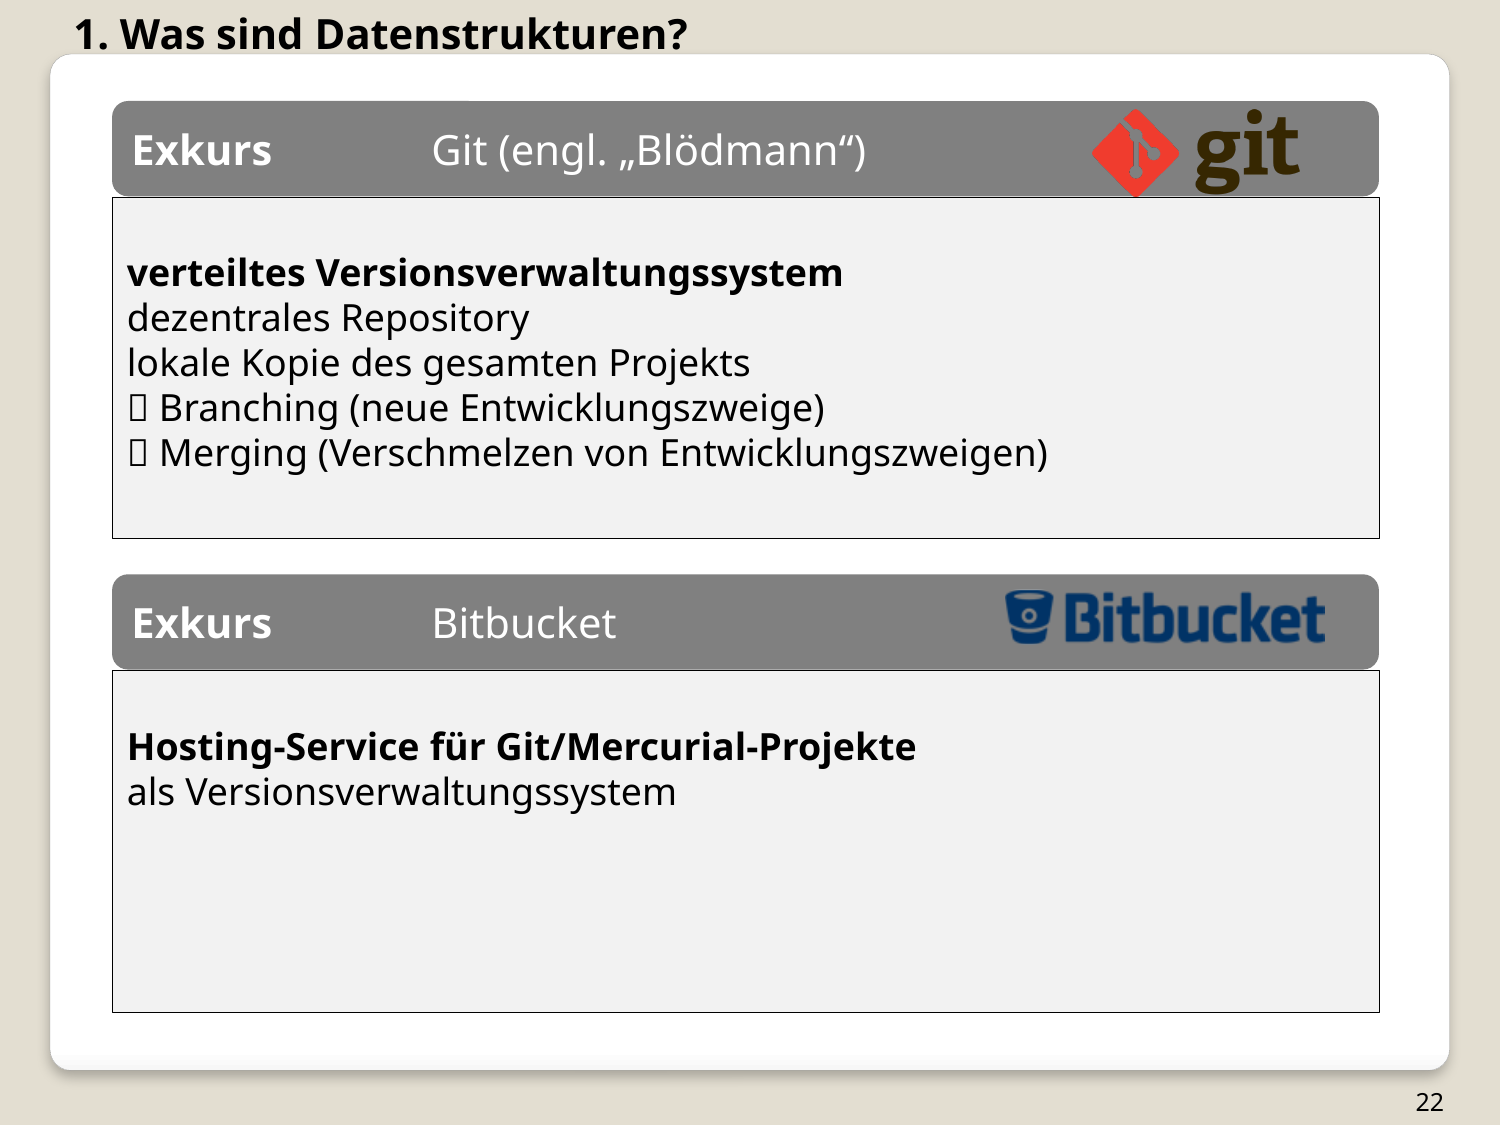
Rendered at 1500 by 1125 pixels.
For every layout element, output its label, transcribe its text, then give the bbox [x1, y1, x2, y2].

text_box Exkurs Bitbucket [108, 570, 1383, 674]
text_box verteiltes Versionsverwaltungssystem dezentrales Repository lokale Kopie des gesamten Projekts  Branching (neue Entwicklungszweige)  Merging (Verschmelzen von Entwicklungszweigen) [109, 194, 1382, 542]
text_box 1. Was sind Datenstrukturen? [58, 0, 1325, 65]
text_box Hosting-Service für Git/Mercurial-Projekte als Versionsverwaltungssystem [109, 667, 1382, 1016]
picture [1092, 109, 1300, 197]
text_box Exkurs Git (engl. „Blödmann“) [108, 97, 1383, 200]
picture [1005, 586, 1325, 671]
